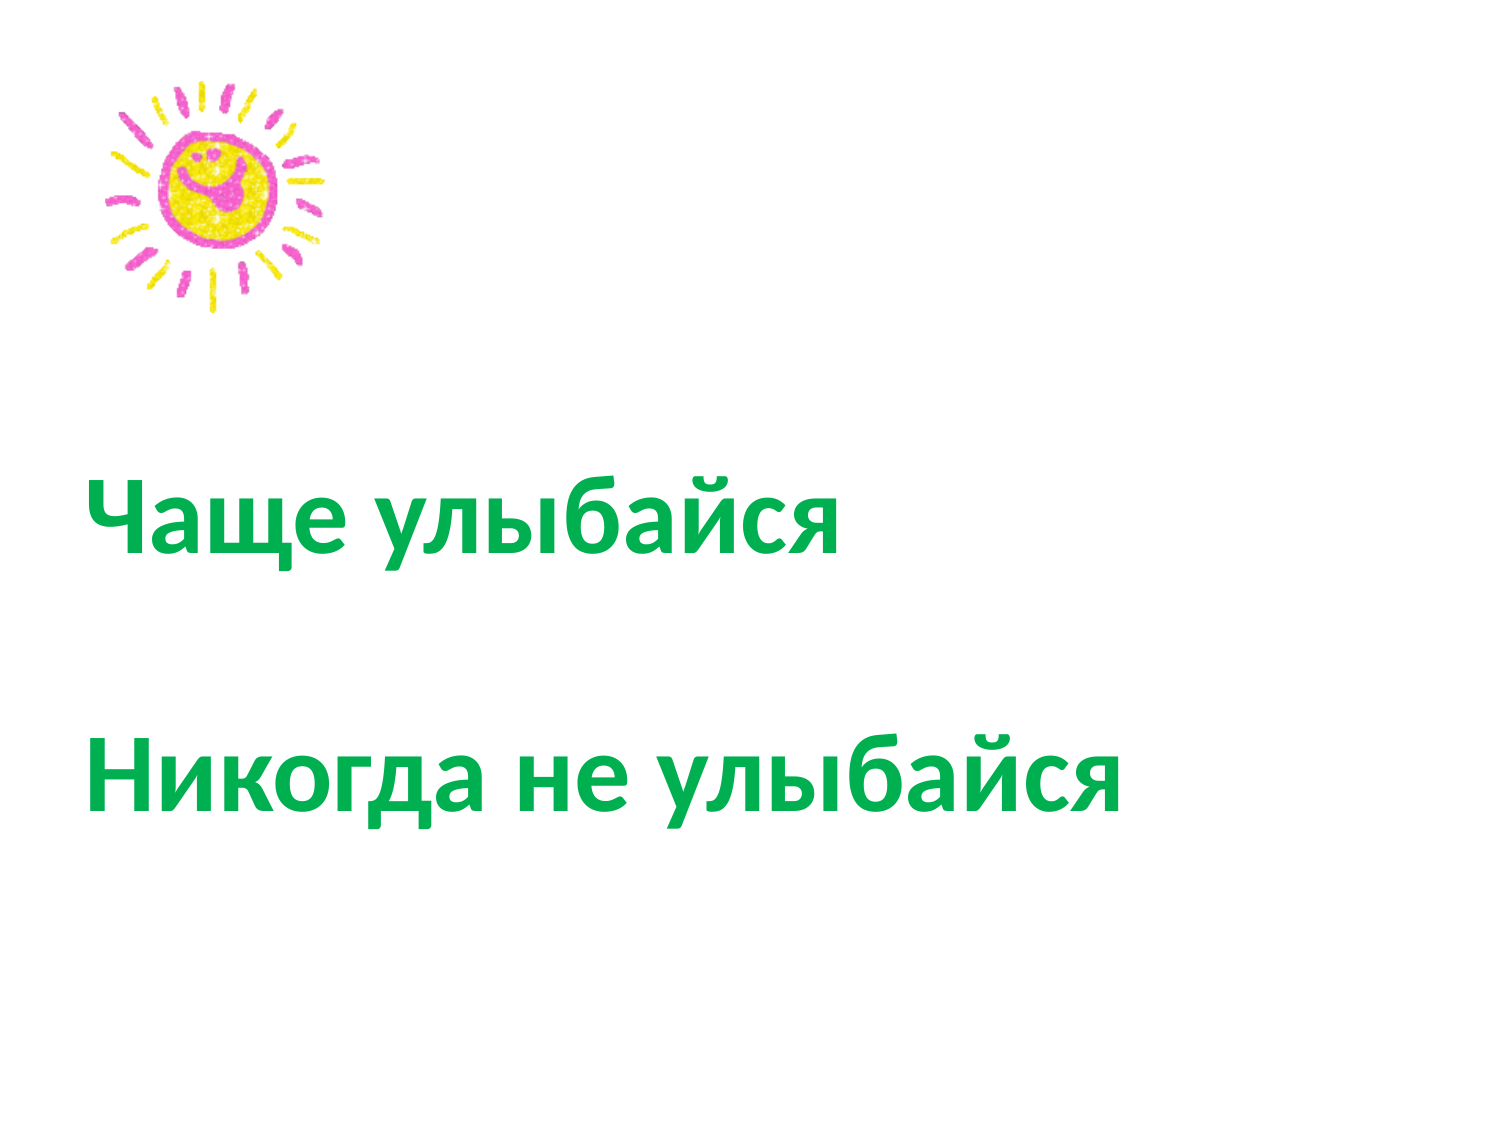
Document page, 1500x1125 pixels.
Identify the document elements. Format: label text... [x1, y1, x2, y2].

picture [105, 81, 331, 315]
text_box Никогда не улыбайся [70, 691, 1161, 842]
text_box Чаще улыбайся [70, 433, 1161, 584]
